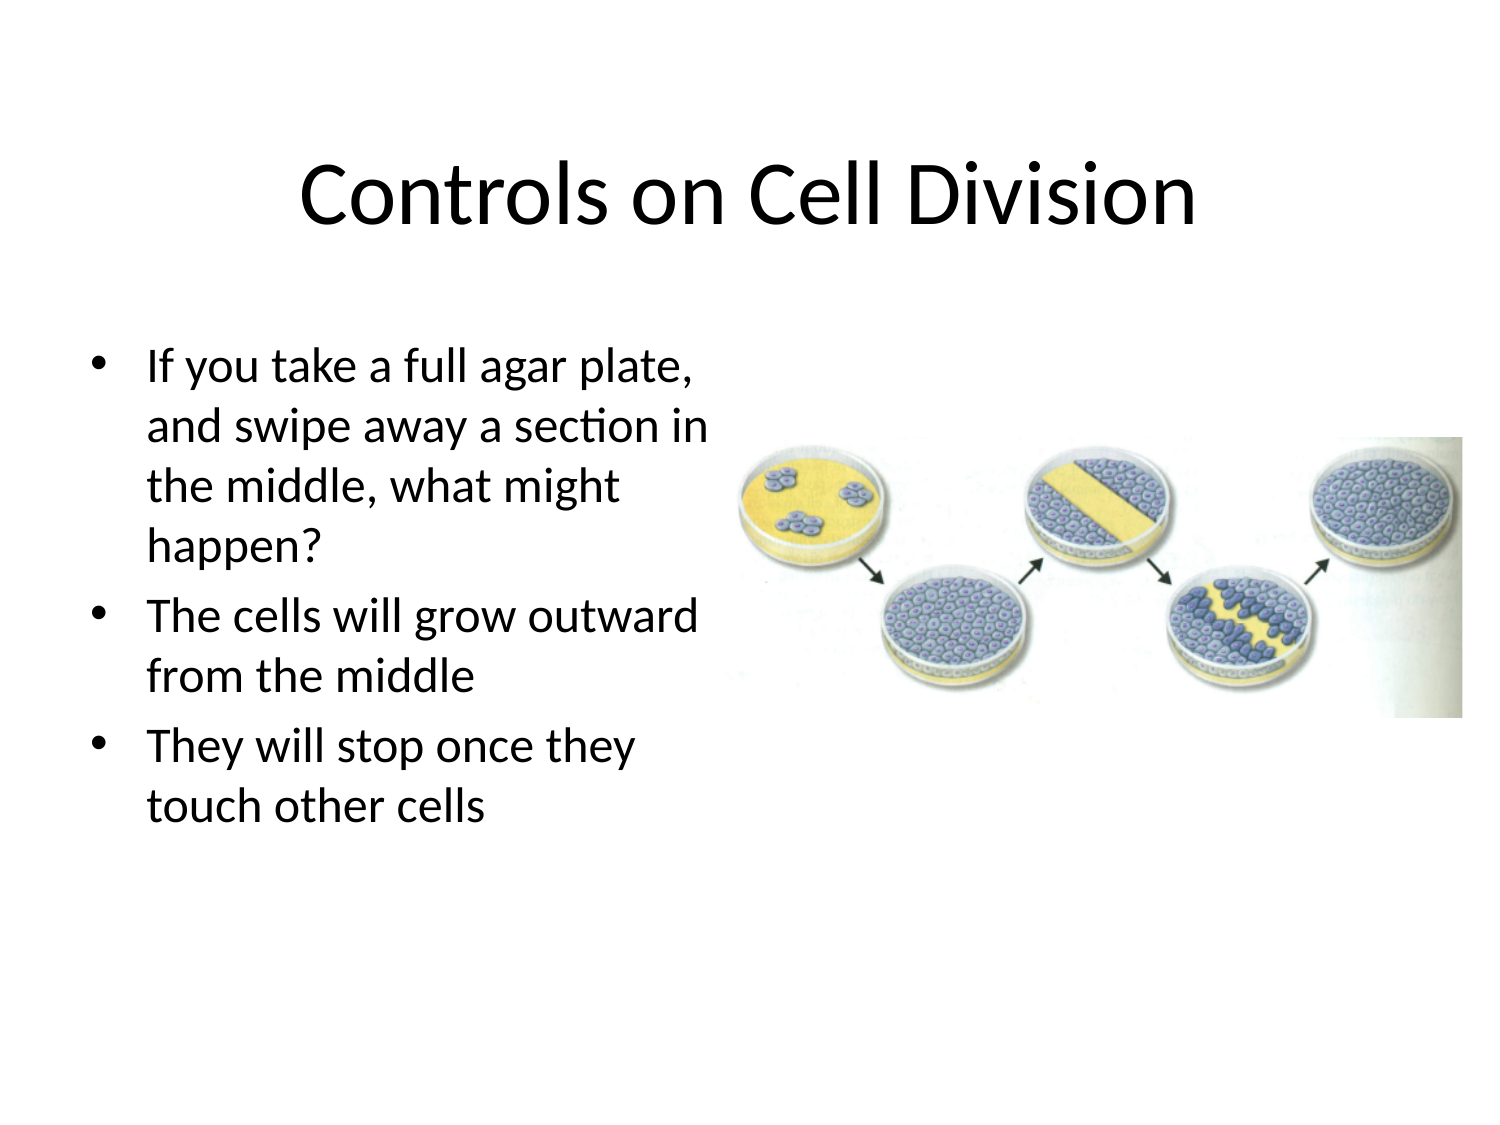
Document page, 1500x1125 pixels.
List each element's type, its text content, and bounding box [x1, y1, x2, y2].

list If you take a full agar plate, and swipe away a section in the middle, what might happen? The cells will grow outward from the middle They will stop once they touch other cells [75, 324, 738, 963]
title Controls on Cell Division [75, 75, 1425, 300]
picture [724, 437, 1463, 719]
